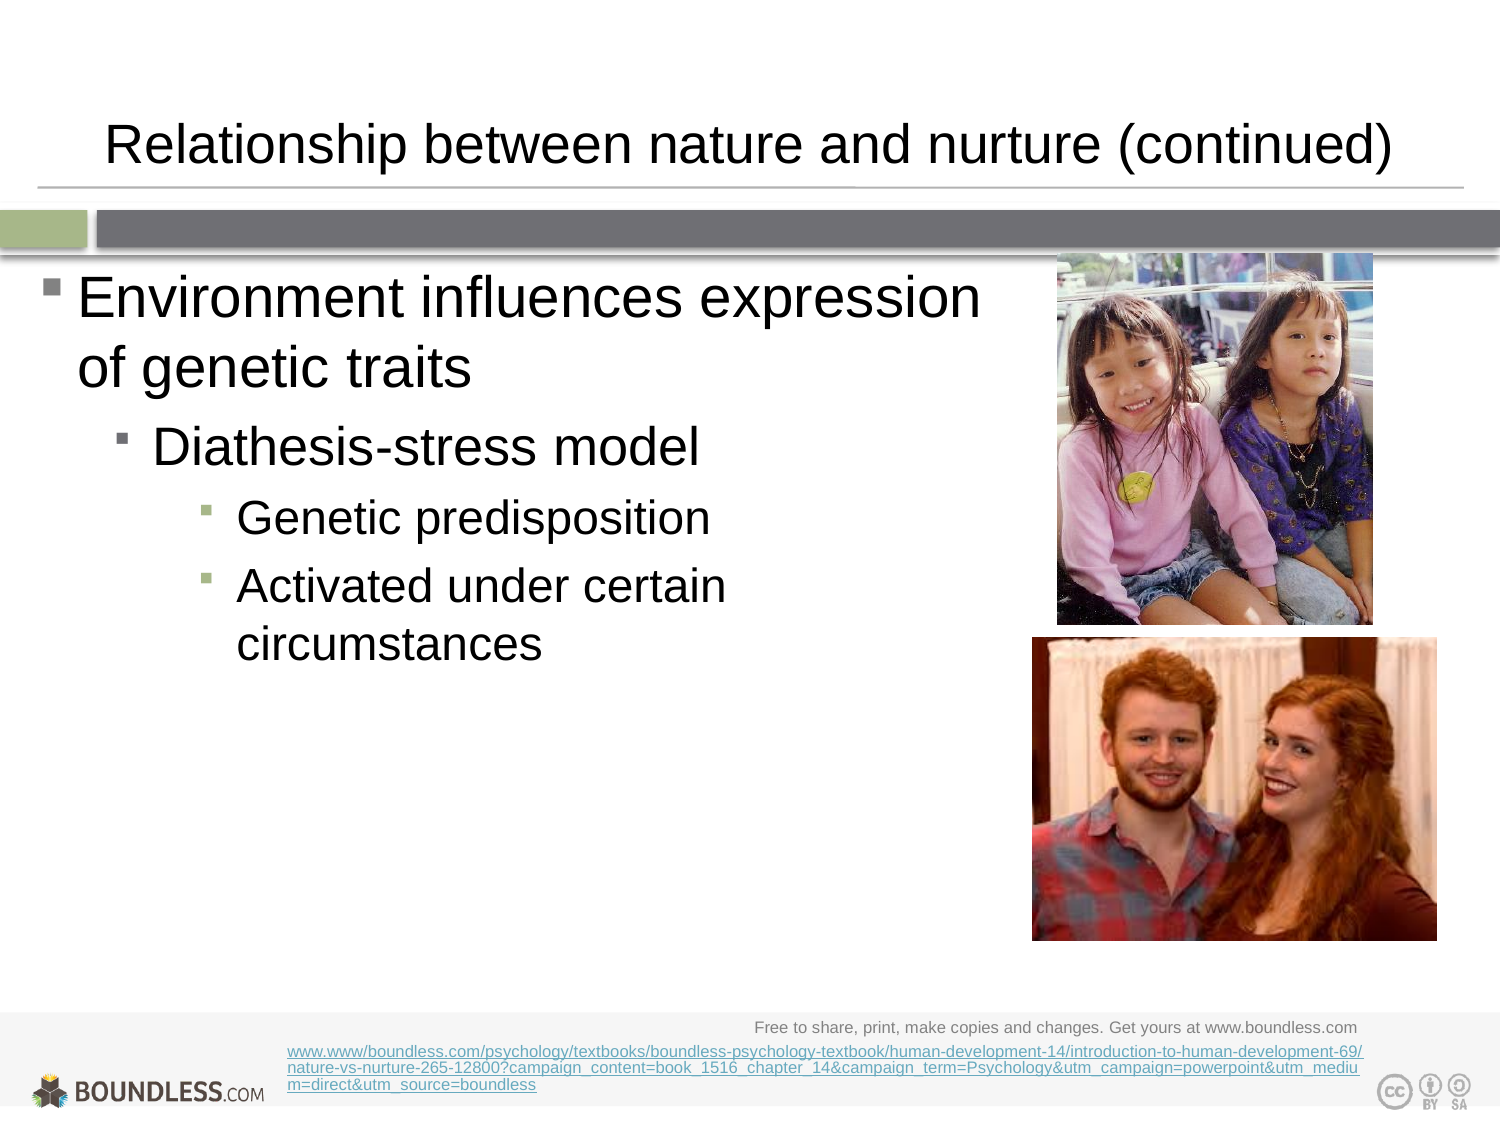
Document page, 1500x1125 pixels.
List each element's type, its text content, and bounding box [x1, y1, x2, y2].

list Environment influences expression of genetic traits Diathesis-stress model Genetic predisposition Activated under certain circumstances [38, 259, 1014, 1012]
picture [30, 1072, 265, 1109]
text_box Free to share, print, make copies and changes. Get yours at www.boundless.com [650, 1016, 1359, 1040]
text_box [0, 1012, 1500, 1107]
picture [1057, 253, 1374, 626]
title Relationship between nature and nurture (continued) [37, 62, 1463, 175]
picture [1372, 1070, 1476, 1113]
text_box www.www/boundless.com/psychology/textbooks/boundless-psychology-textbook/human-development-14/introduction-to-human-development-69/nature-vs-nurture-265-12800?campaign_content=book_1516_chapter_14&campaign_term=Psychology&utm_campaign=powerpoint&utm_medium=direct&utm_source=boundless [287, 1040, 1373, 1079]
picture [1031, 637, 1438, 941]
